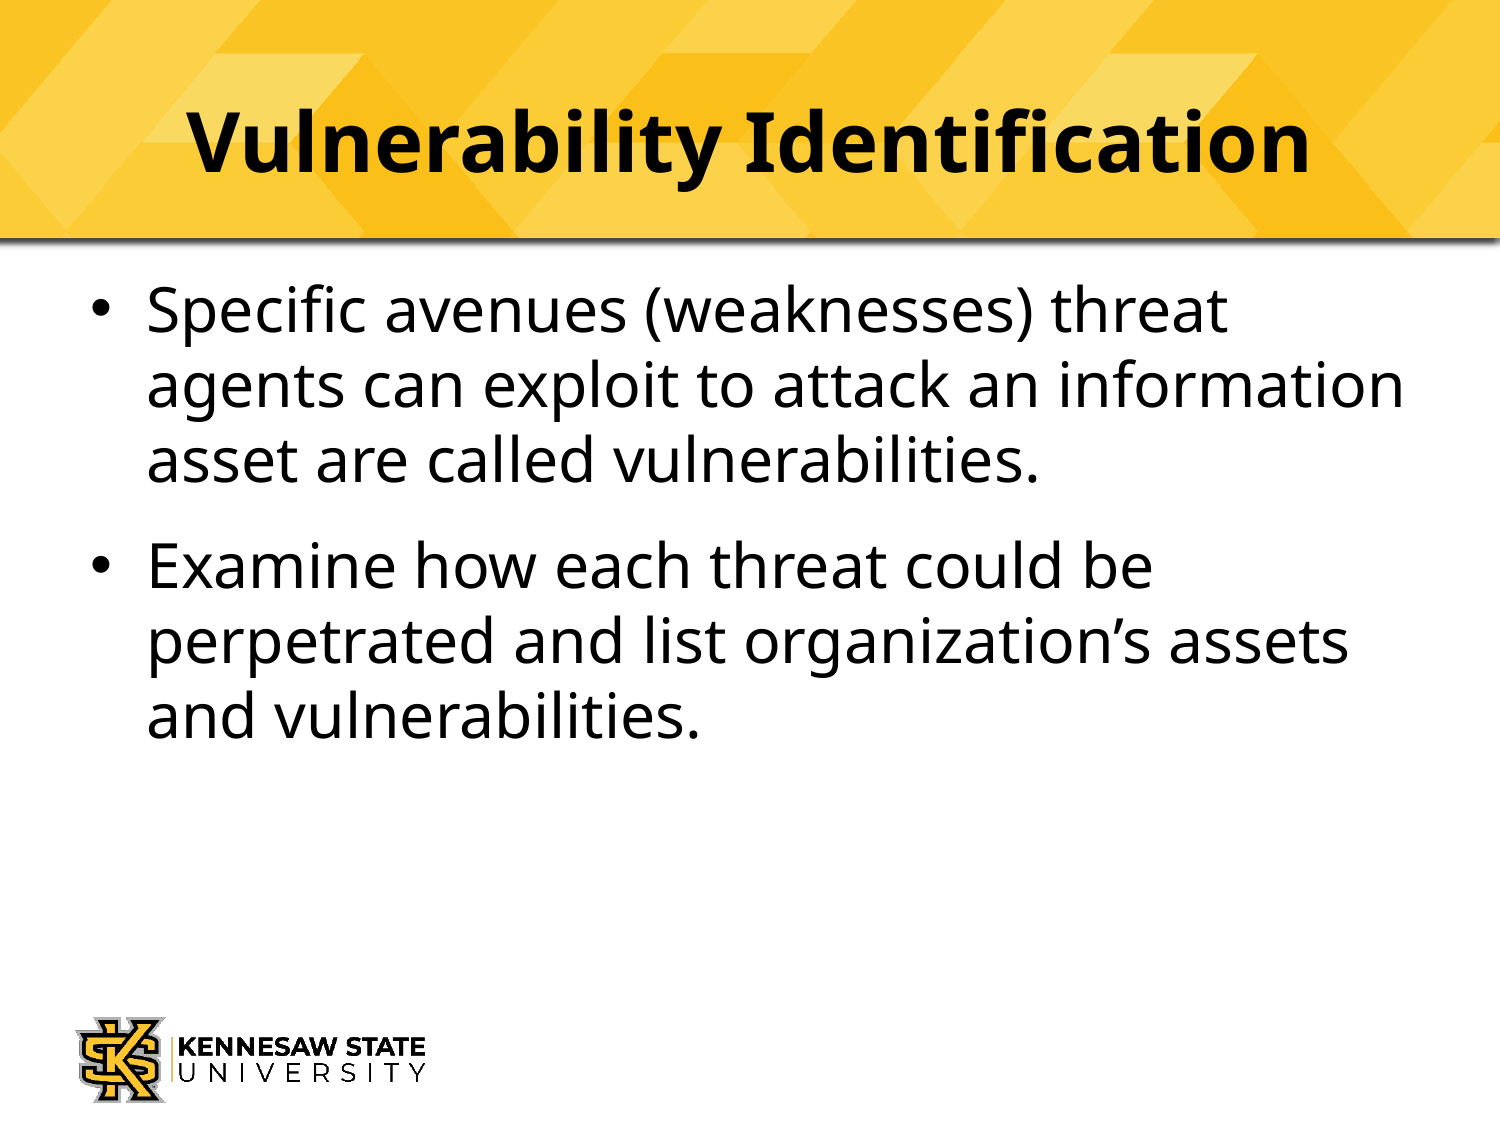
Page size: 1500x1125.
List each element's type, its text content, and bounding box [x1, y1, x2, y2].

list Specific avenues (weaknesses) threat agents can exploit to attack an information asset are called vulnerabilities. Examine how each threat could be perpetrated and list organization’s assets and vulnerabilities. [75, 262, 1425, 1005]
title Vulnerability Identification [75, 45, 1425, 233]
picture [0, 0, 1500, 251]
picture [75, 1017, 425, 1103]
